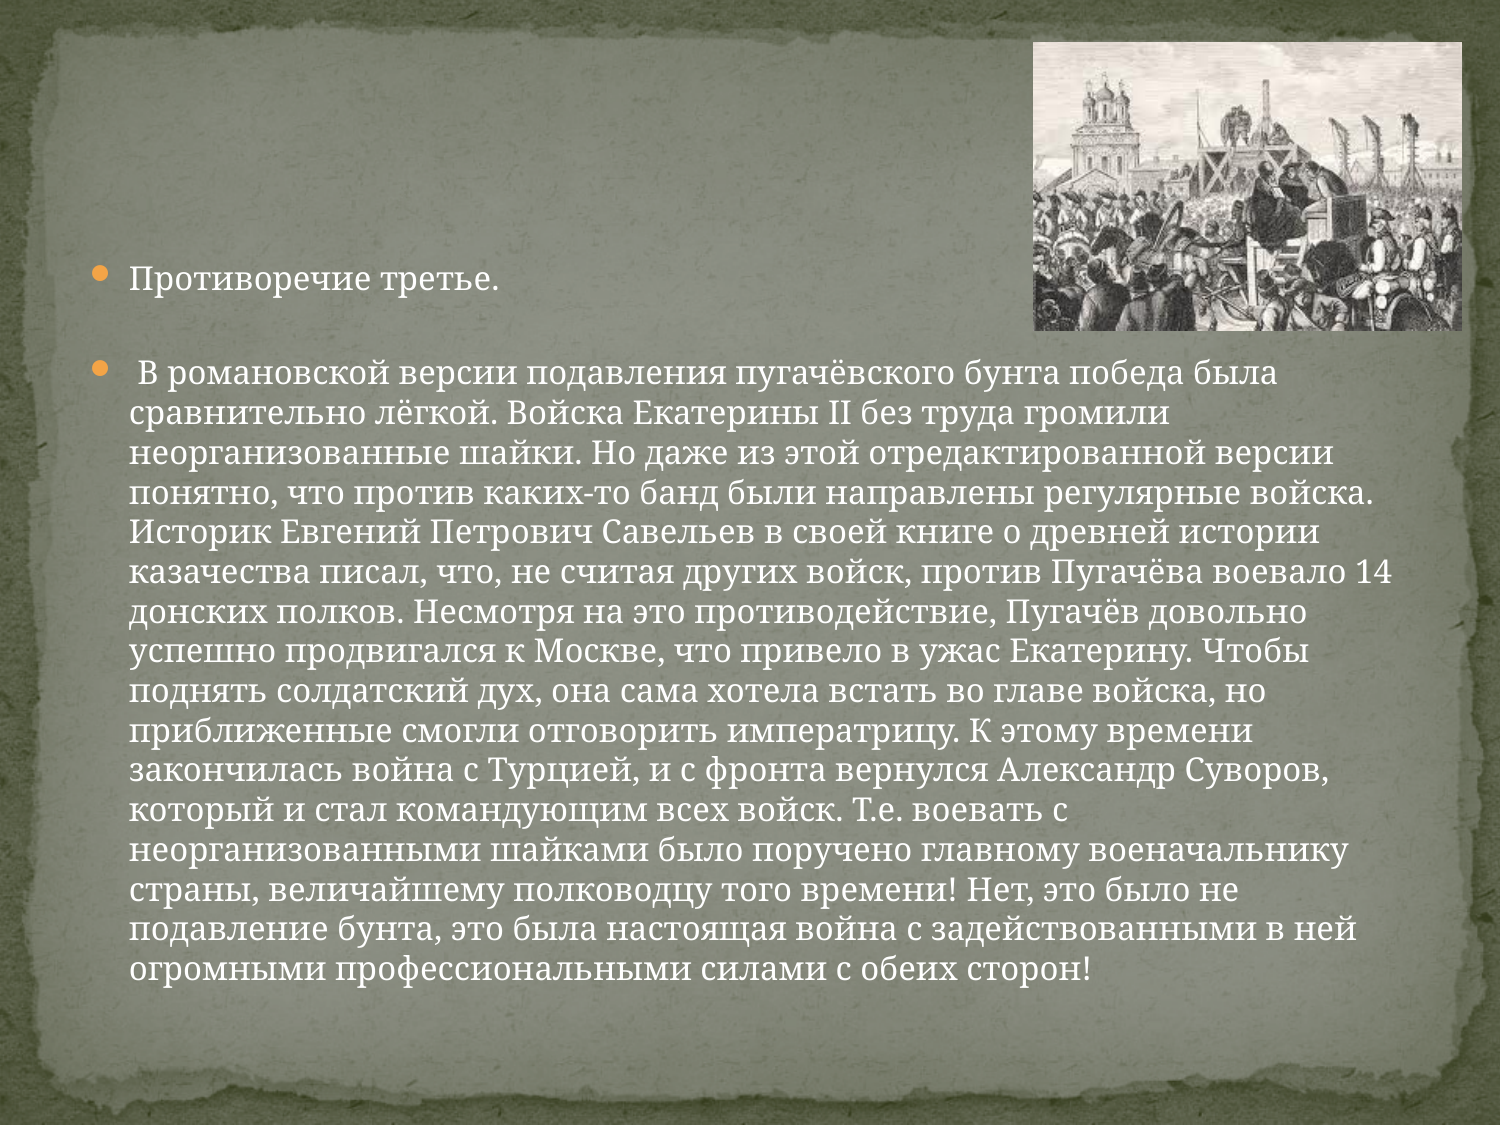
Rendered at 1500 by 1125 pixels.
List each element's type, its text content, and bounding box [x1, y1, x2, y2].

list Противоречие третье. В романовской версии подавления пугачёвского бунта победа была сравнительно лёгкой. Войска Екатерины II без труда громили неорганизованные шайки. Но даже из этой отредактированной версии понятно, что против каких-то банд были направлены регулярные войска. Историк Евгений Петрович Савельев в своей книге о древней истории казачества писал, что, не считая других войск, против Пугачёва воевало 14 донских полков. Несмотря на это противодействие, Пугачёв довольно успешно продвигался к Москве, что привело в ужас Екатерину. Чтобы поднять солдатский дух, она сама хотела встать во главе войска, но приближенные смогли отговорить императрицу. К этому времени закончилась война с Турцией, и с фронта вернулся Александр Суворов, который и стал командующим всех войск. Т.е. воевать с неорганизованными шайками было поручено главному военачальнику страны, величайшему полководцу того времени! Нет, это было не подавление бунта, это была настоящая война с задействованными в ней огромными профессиональными силами с обеих сторон! [75, 249, 1425, 1000]
picture [1033, 42, 1462, 331]
